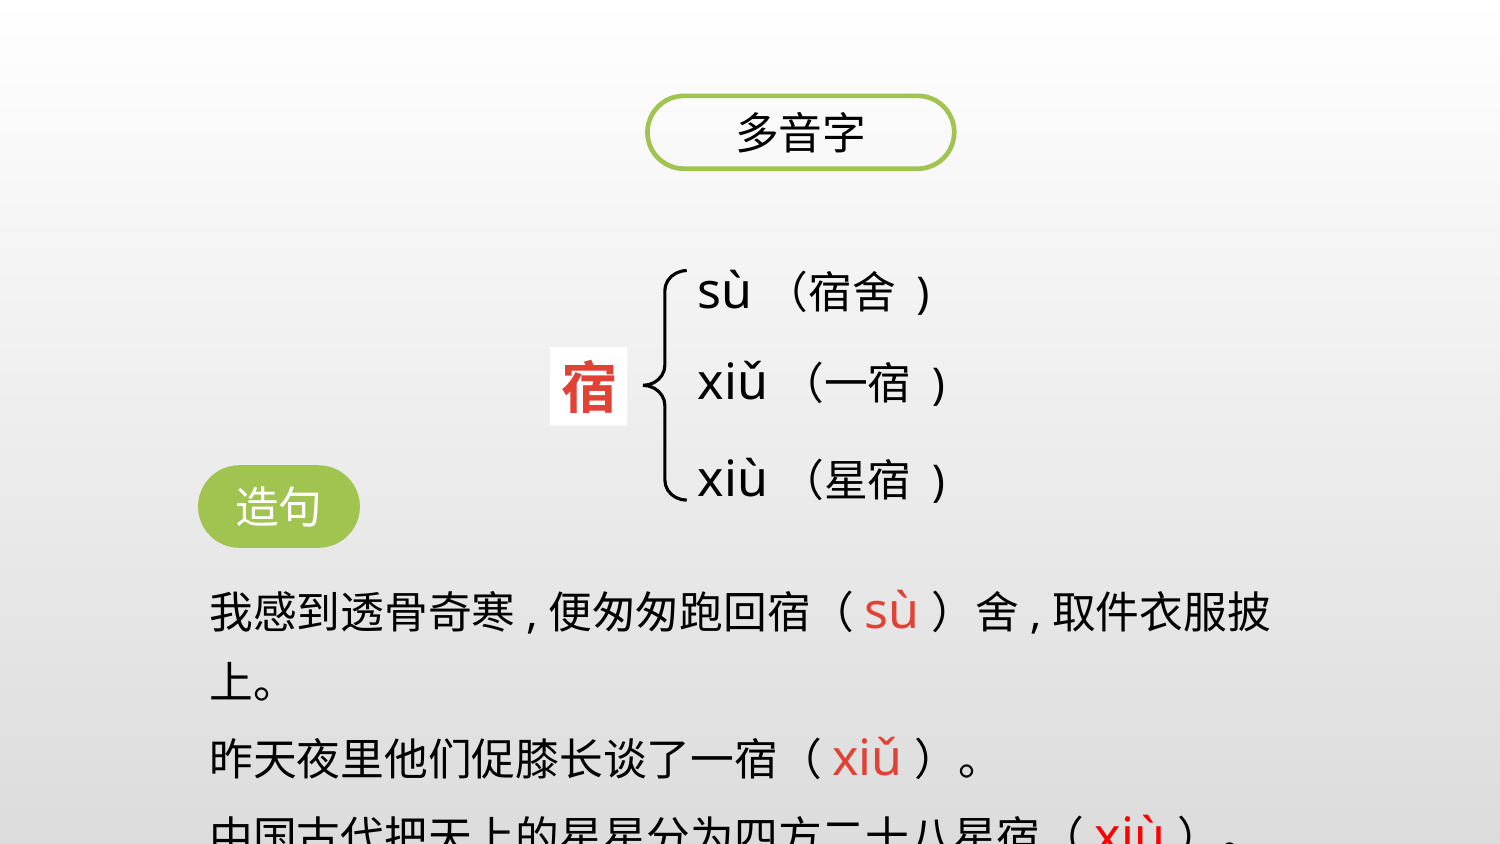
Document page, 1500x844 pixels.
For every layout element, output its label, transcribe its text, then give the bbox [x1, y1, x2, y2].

text_box sù（宿舍 ) [686, 253, 987, 325]
text_box [642, 269, 687, 502]
text_box 宿 [549, 347, 628, 426]
text_box 造句 [196, 464, 361, 549]
text_box 我感到透骨奇寒,便匆匆跑回宿（sù）舍,取件衣服披上。 昨天夜里他们促膝长谈了一宿（xiǔ）。 中国古代把天上的星星分为四方二十八星宿（xiù）。 [198, 555, 1328, 844]
text_box 多音字 [646, 94, 956, 170]
text_box xiù（星宿 ) [686, 441, 967, 513]
text_box xiǔ（一宿 ) [686, 344, 987, 416]
